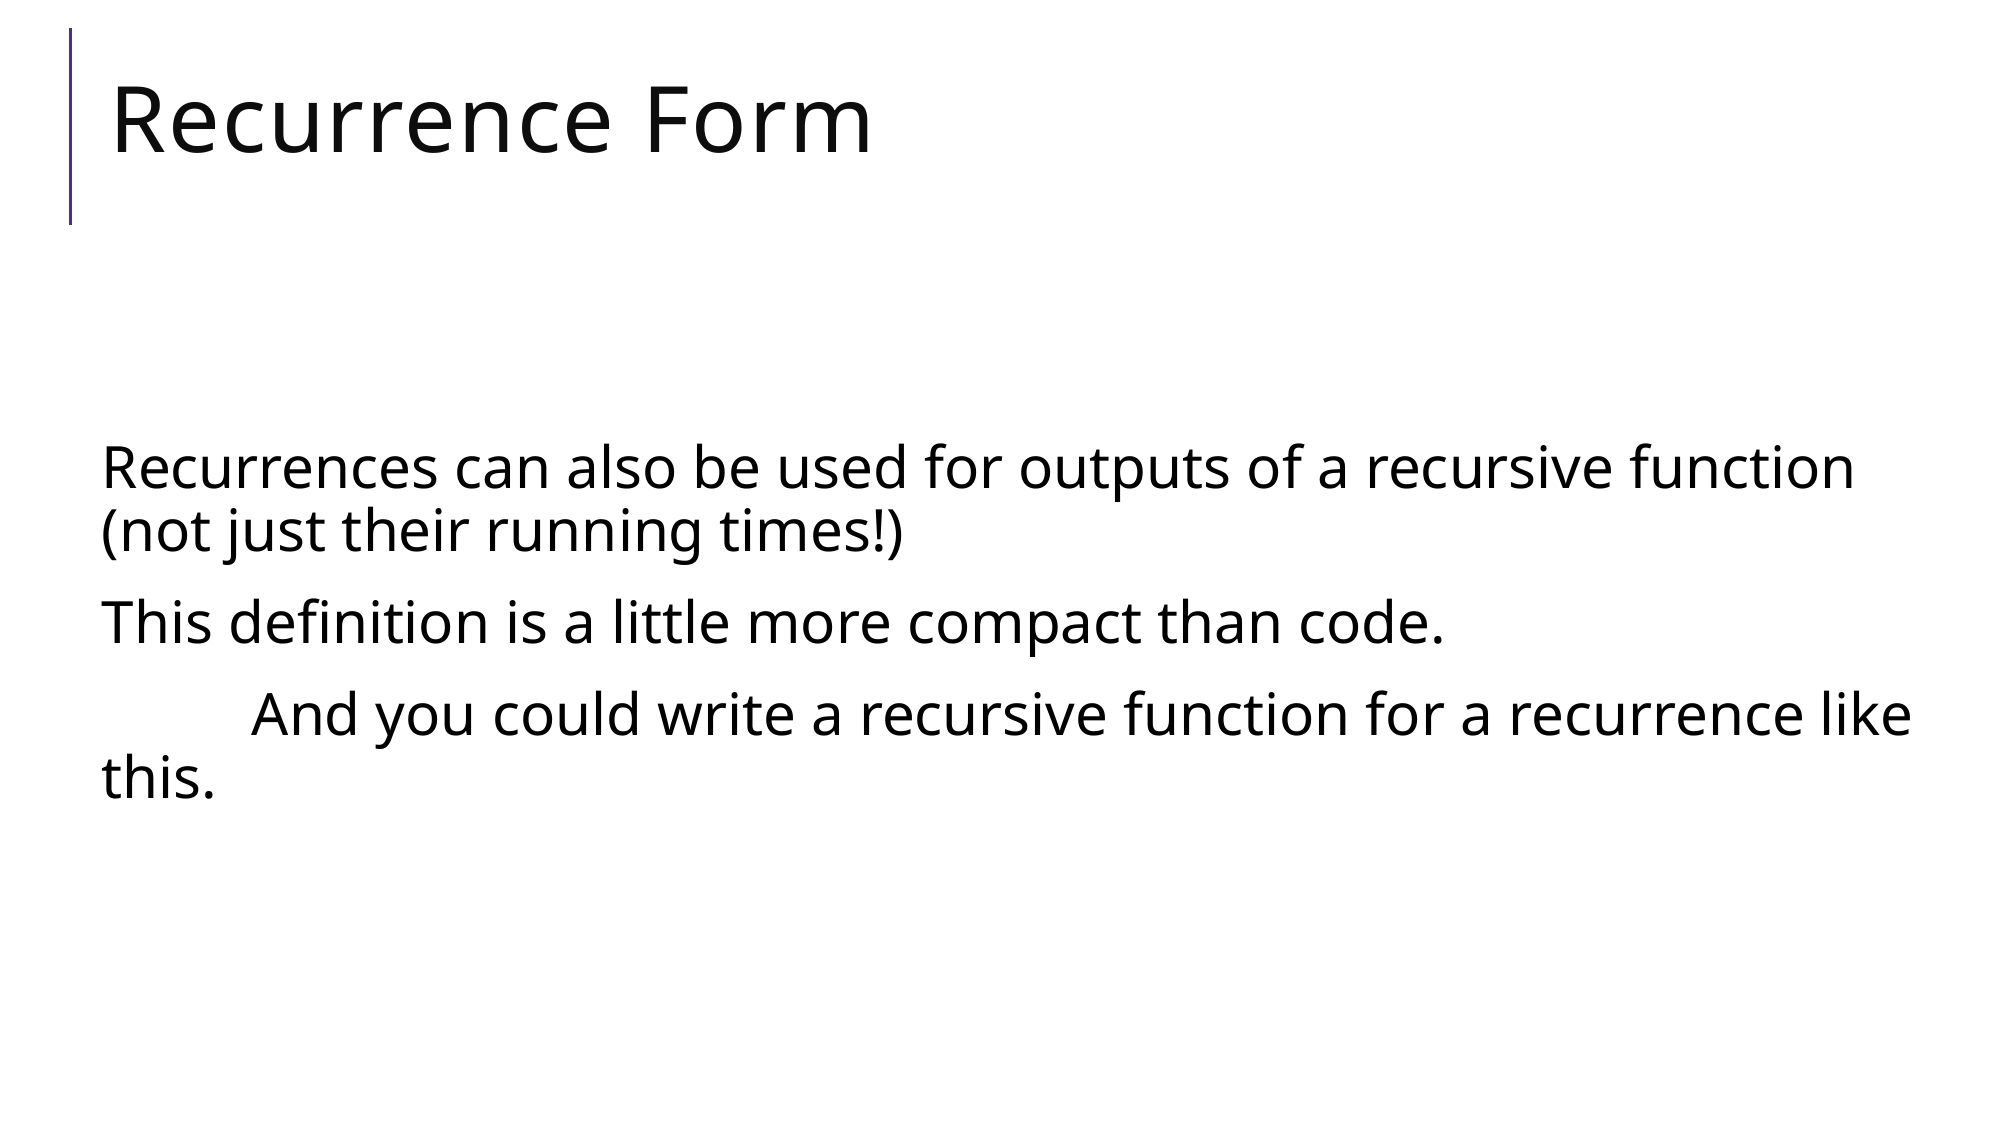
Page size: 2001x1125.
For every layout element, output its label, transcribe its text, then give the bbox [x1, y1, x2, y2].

title Recurrence Form [94, 43, 1930, 210]
